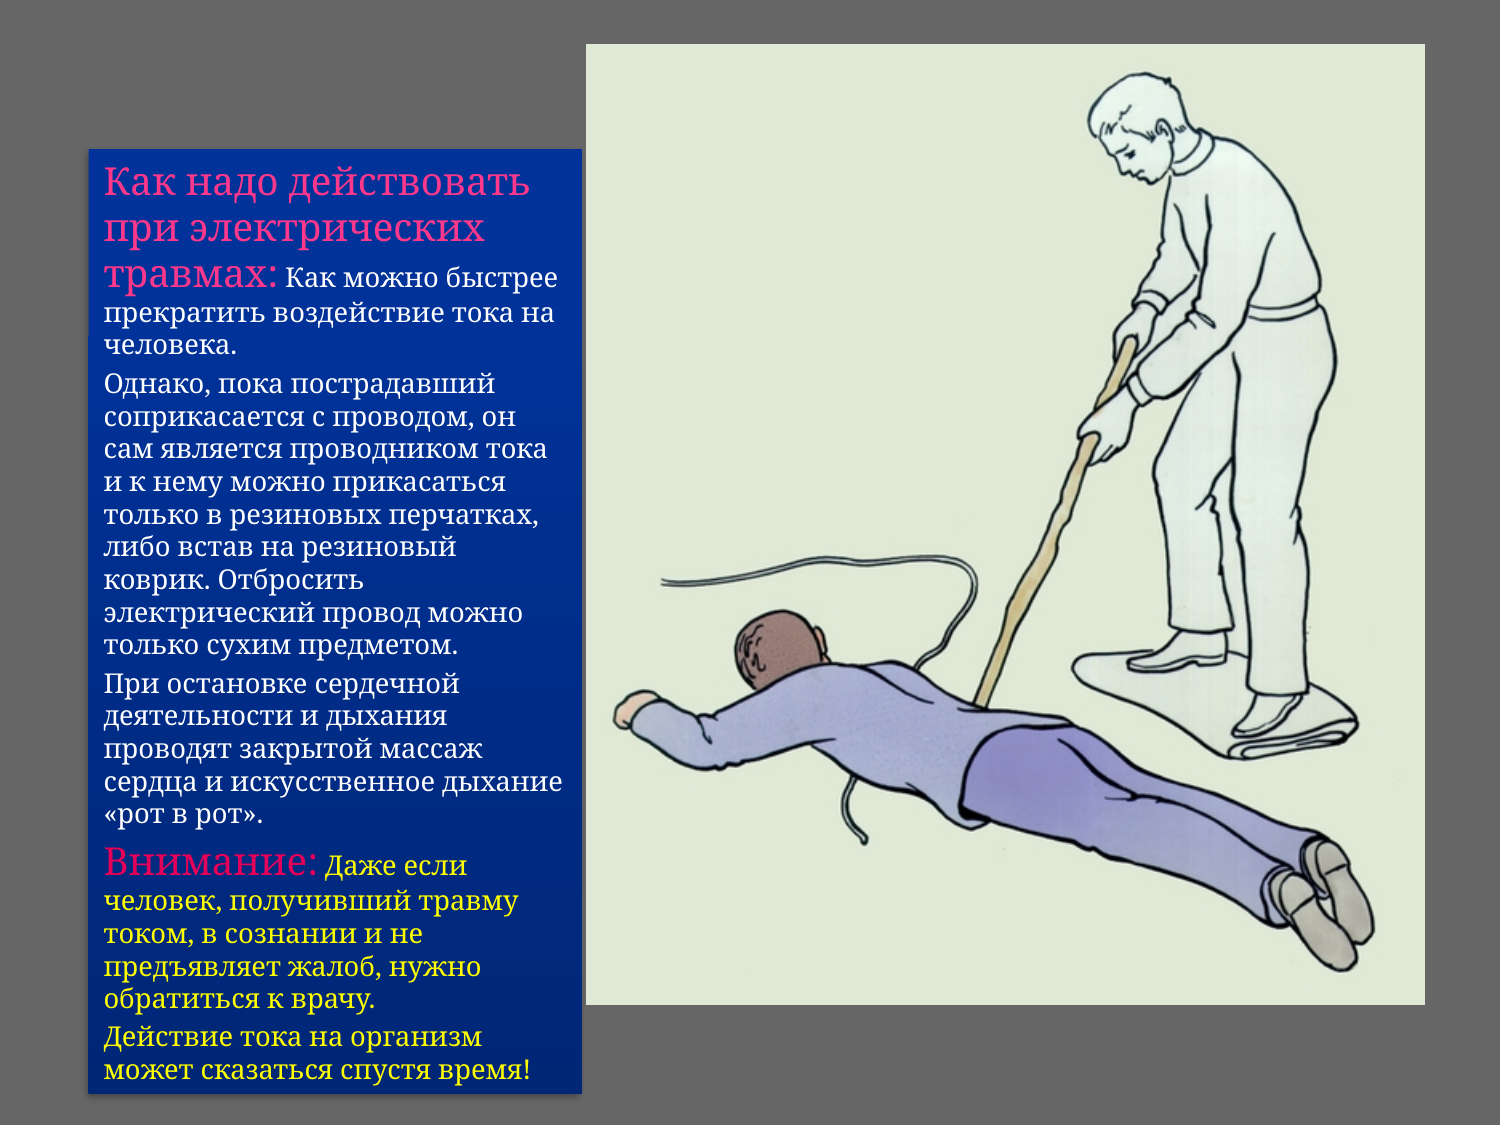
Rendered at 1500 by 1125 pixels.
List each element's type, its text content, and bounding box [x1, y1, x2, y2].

list Как надо действовать при электрических травмах: Как можно быстрее прекратить воздействие тока на человека. Однако, пока пострадавший соприкасается с проводом, он сам является проводником тока и к нему можно прикасаться только в резиновых перчатках, либо встав на резиновый коврик. Отбросить электрический провод можно только сухим предметом. При остановке сердечной деятельности и дыхания проводят закрытой массаж сердца и искусственное дыхание «рот в рот». Внимание: Даже если человек, получивший травму током, в сознании и не предъявляет жалоб, нужно обратиться к врачу. Действие тока на организм может сказаться спустя время! [88, 149, 582, 1094]
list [586, 44, 1426, 1006]
title Электрические травмы. [76, 137, 571, 244]
